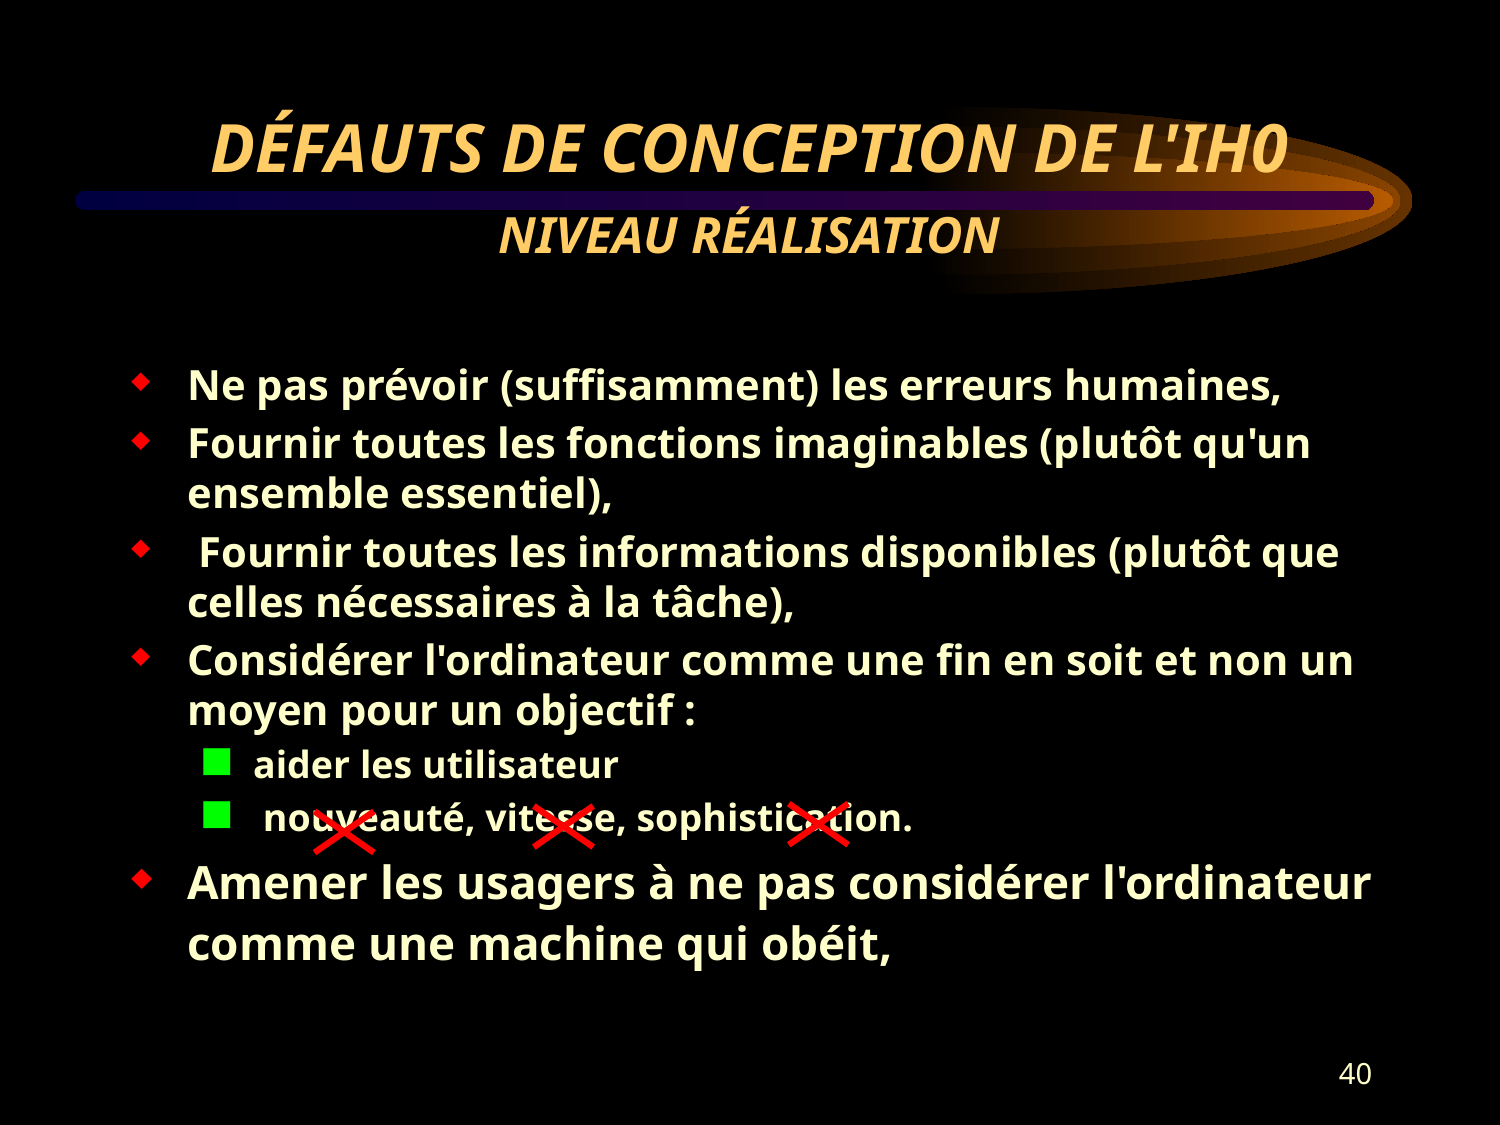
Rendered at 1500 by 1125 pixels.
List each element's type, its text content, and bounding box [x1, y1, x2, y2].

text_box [788, 803, 849, 845]
slide_number 40 [1074, 1047, 1388, 1113]
list Ne pas prévoir (suffisamment) les erreurs humaines, Fournir toutes les fonctions imaginables (plutôt qu'un ensemble essentiel), Fournir toutes les informations disponibles (plutôt que celles nécessaires à la tâche), Considérer l'ordinateur comme une fin en soit et non un moyen pour un objectif : aider les utilisateur nouveauté, vitesse, sophistication. Amener les usagers à ne pas considérer l'ordinateur comme une machine qui obéit, [115, 351, 1455, 1047]
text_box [533, 805, 594, 848]
title DÉFAUTS DE CONCEPTION DE L'IH0 NIVEAU RÉALISATION [112, 73, 1388, 262]
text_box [314, 811, 375, 853]
